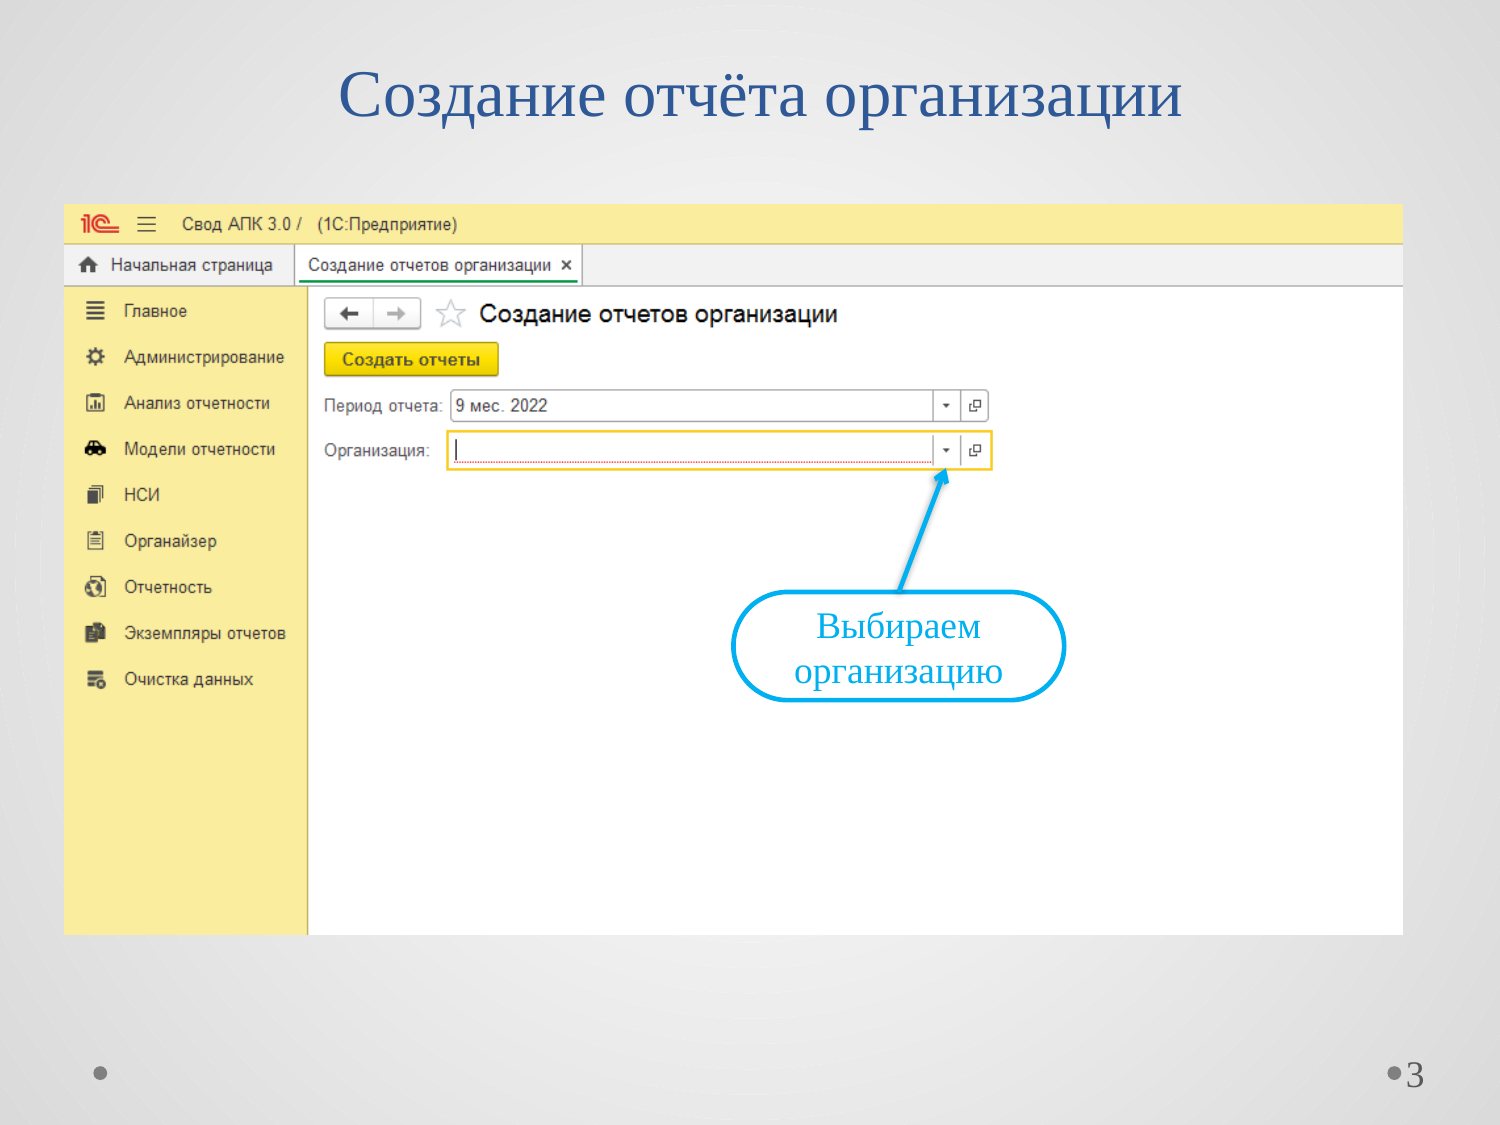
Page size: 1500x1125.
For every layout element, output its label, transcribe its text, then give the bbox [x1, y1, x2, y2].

text_box Создание отчёта организации [301, 54, 1223, 138]
slide_number 3 [1401, 1042, 1494, 1103]
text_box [733, 467, 1065, 701]
picture [64, 204, 1403, 935]
